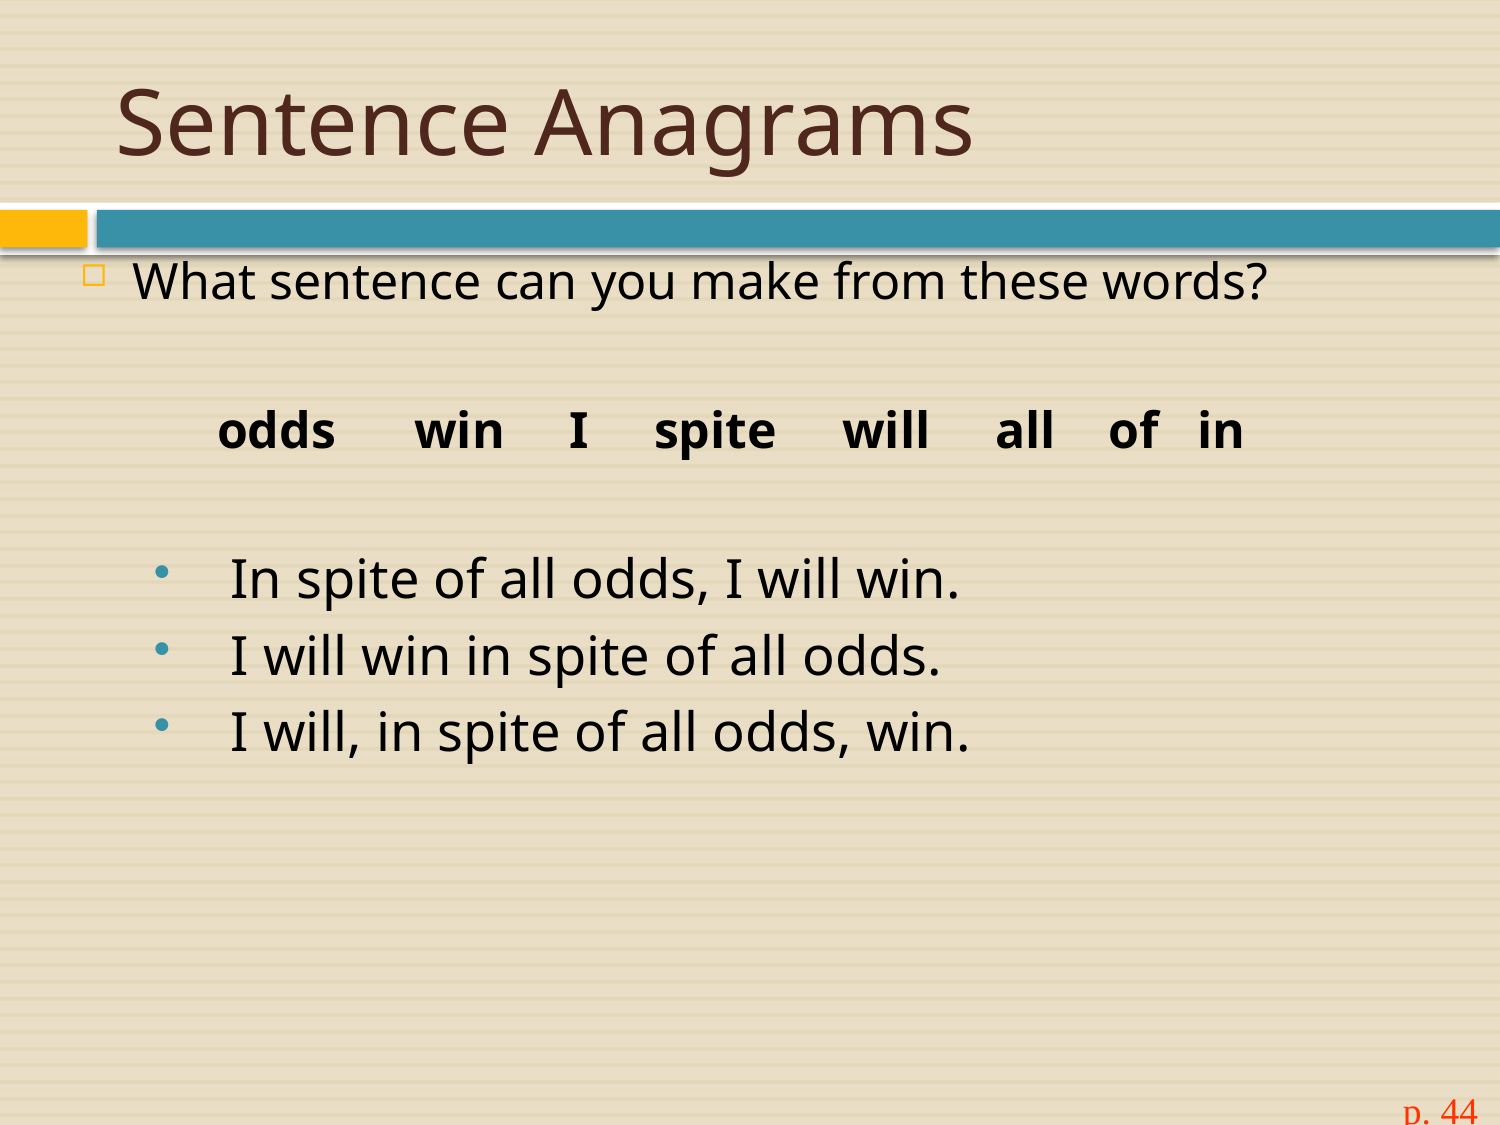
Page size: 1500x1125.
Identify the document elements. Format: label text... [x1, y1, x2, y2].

list What sentence can you make from these words? odds win I spite will all of in In spite of all odds, I will win. I will win in spite of all odds. I will, in spite of all odds, win. [65, 241, 1398, 1032]
text_box p. 44 [1388, 1079, 1500, 1125]
title Sentence Anagrams [100, 37, 1439, 201]
